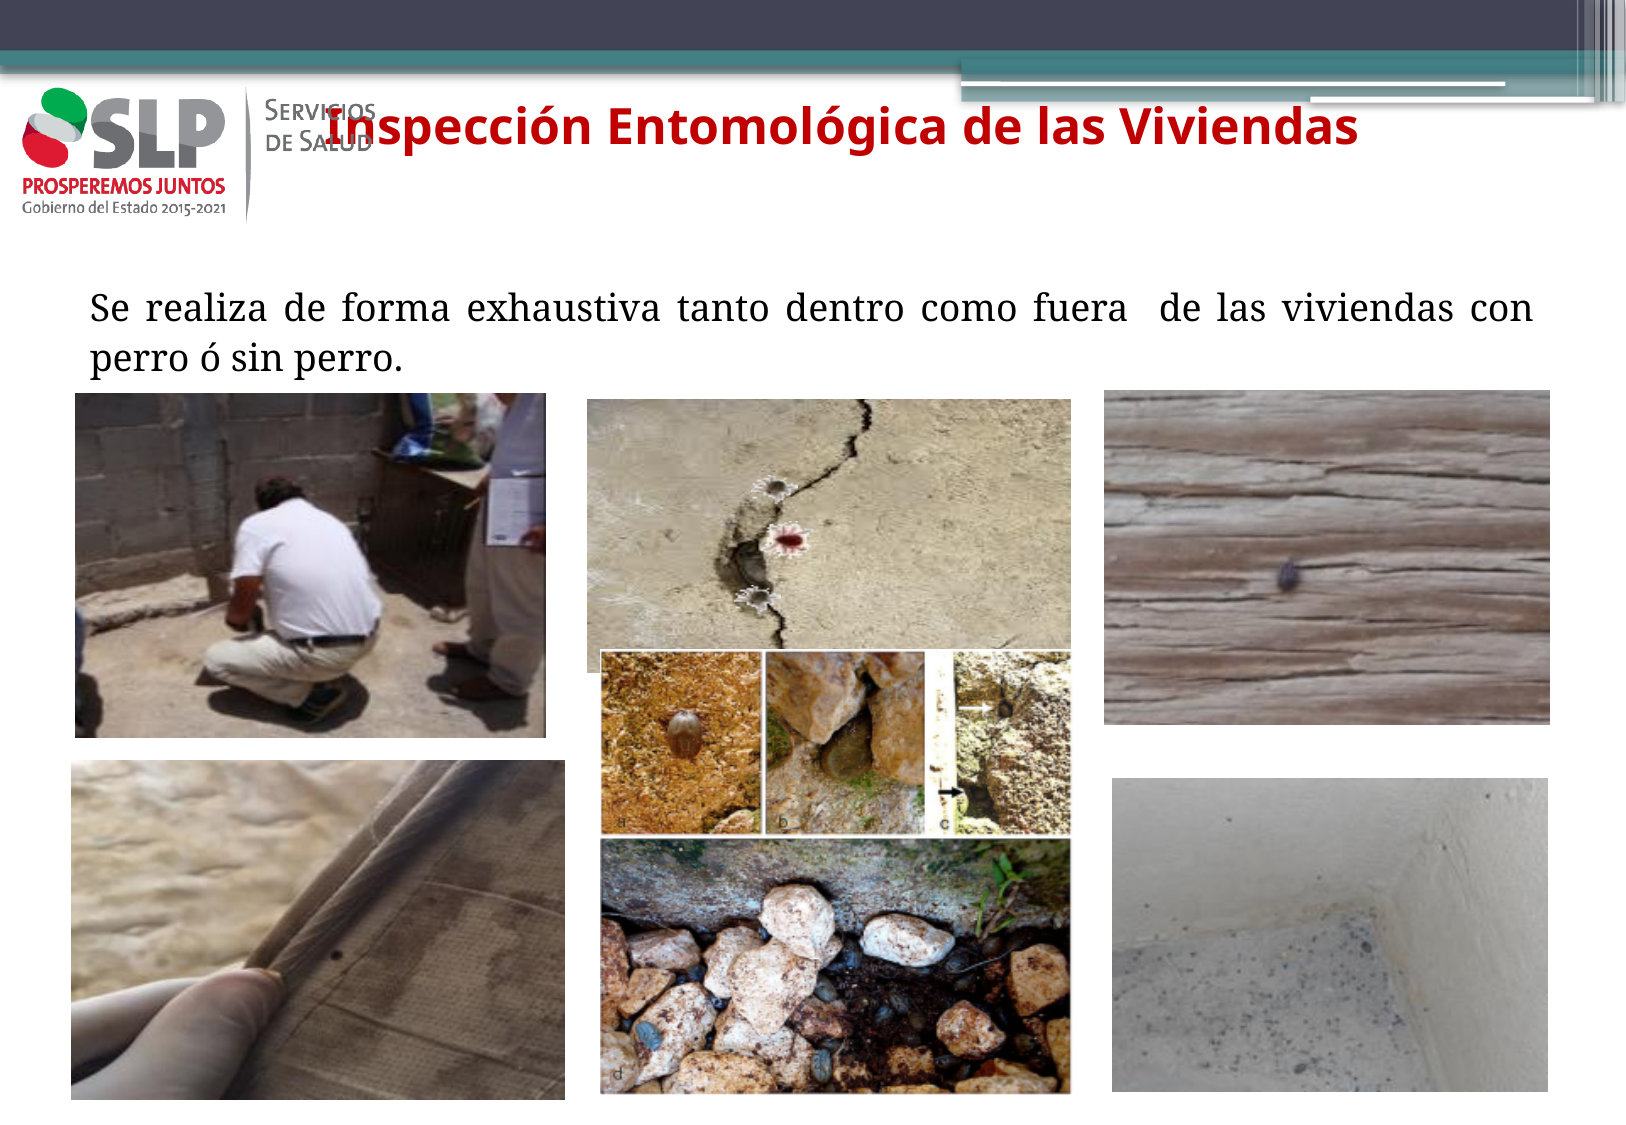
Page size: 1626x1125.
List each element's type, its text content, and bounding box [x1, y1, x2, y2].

picture [599, 649, 1074, 1096]
picture [1112, 778, 1549, 1093]
text_box Se realiza de forma exhaustiva tanto dentro como fuera de las viviendas con perro ó sin perro. [75, 272, 1550, 386]
picture [1104, 390, 1551, 726]
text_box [587, 399, 1071, 673]
text_box Inspección Entomológica de las Viviendas [378, 87, 1398, 163]
picture [22, 87, 376, 226]
picture [71, 760, 565, 1101]
picture [74, 393, 546, 738]
